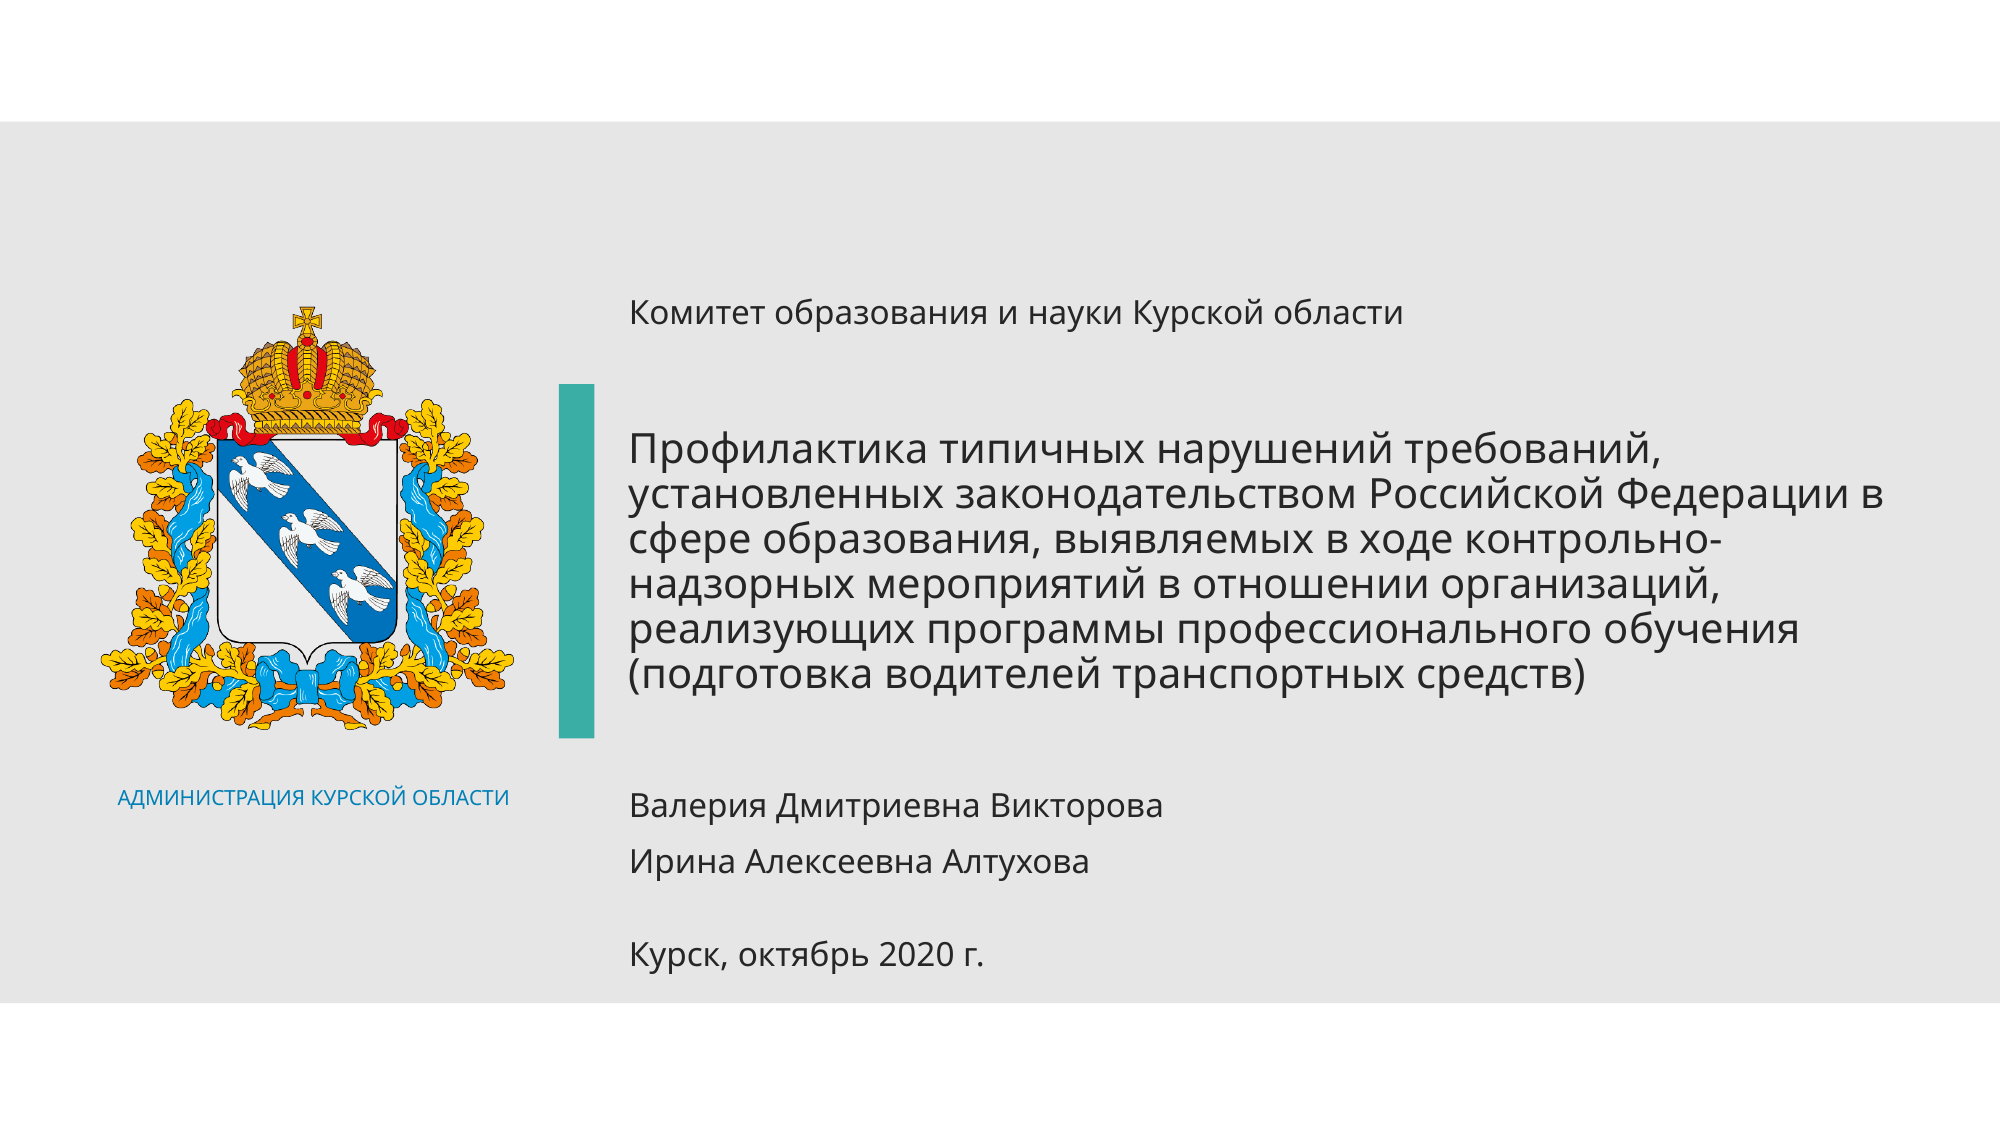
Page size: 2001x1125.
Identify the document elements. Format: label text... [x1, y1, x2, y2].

picture [97, 306, 517, 744]
list Профилактика типичных нарушений требований, установленных законодательством Российской Федерации в сфере образования, выявляемых в ходе контрольно-надзорных мероприятий в отношении организаций, реализующих программы профессионального обучения (подготовка водителей транспортных средств) [614, 356, 1916, 770]
list Валерия Дмитриевна Викторова Ирина Алексеевна Алтухова [614, 780, 1916, 914]
list Комитет образования и науки Курской области [614, 283, 1916, 345]
list Курск, октябрь 2020 г. [614, 925, 1916, 987]
